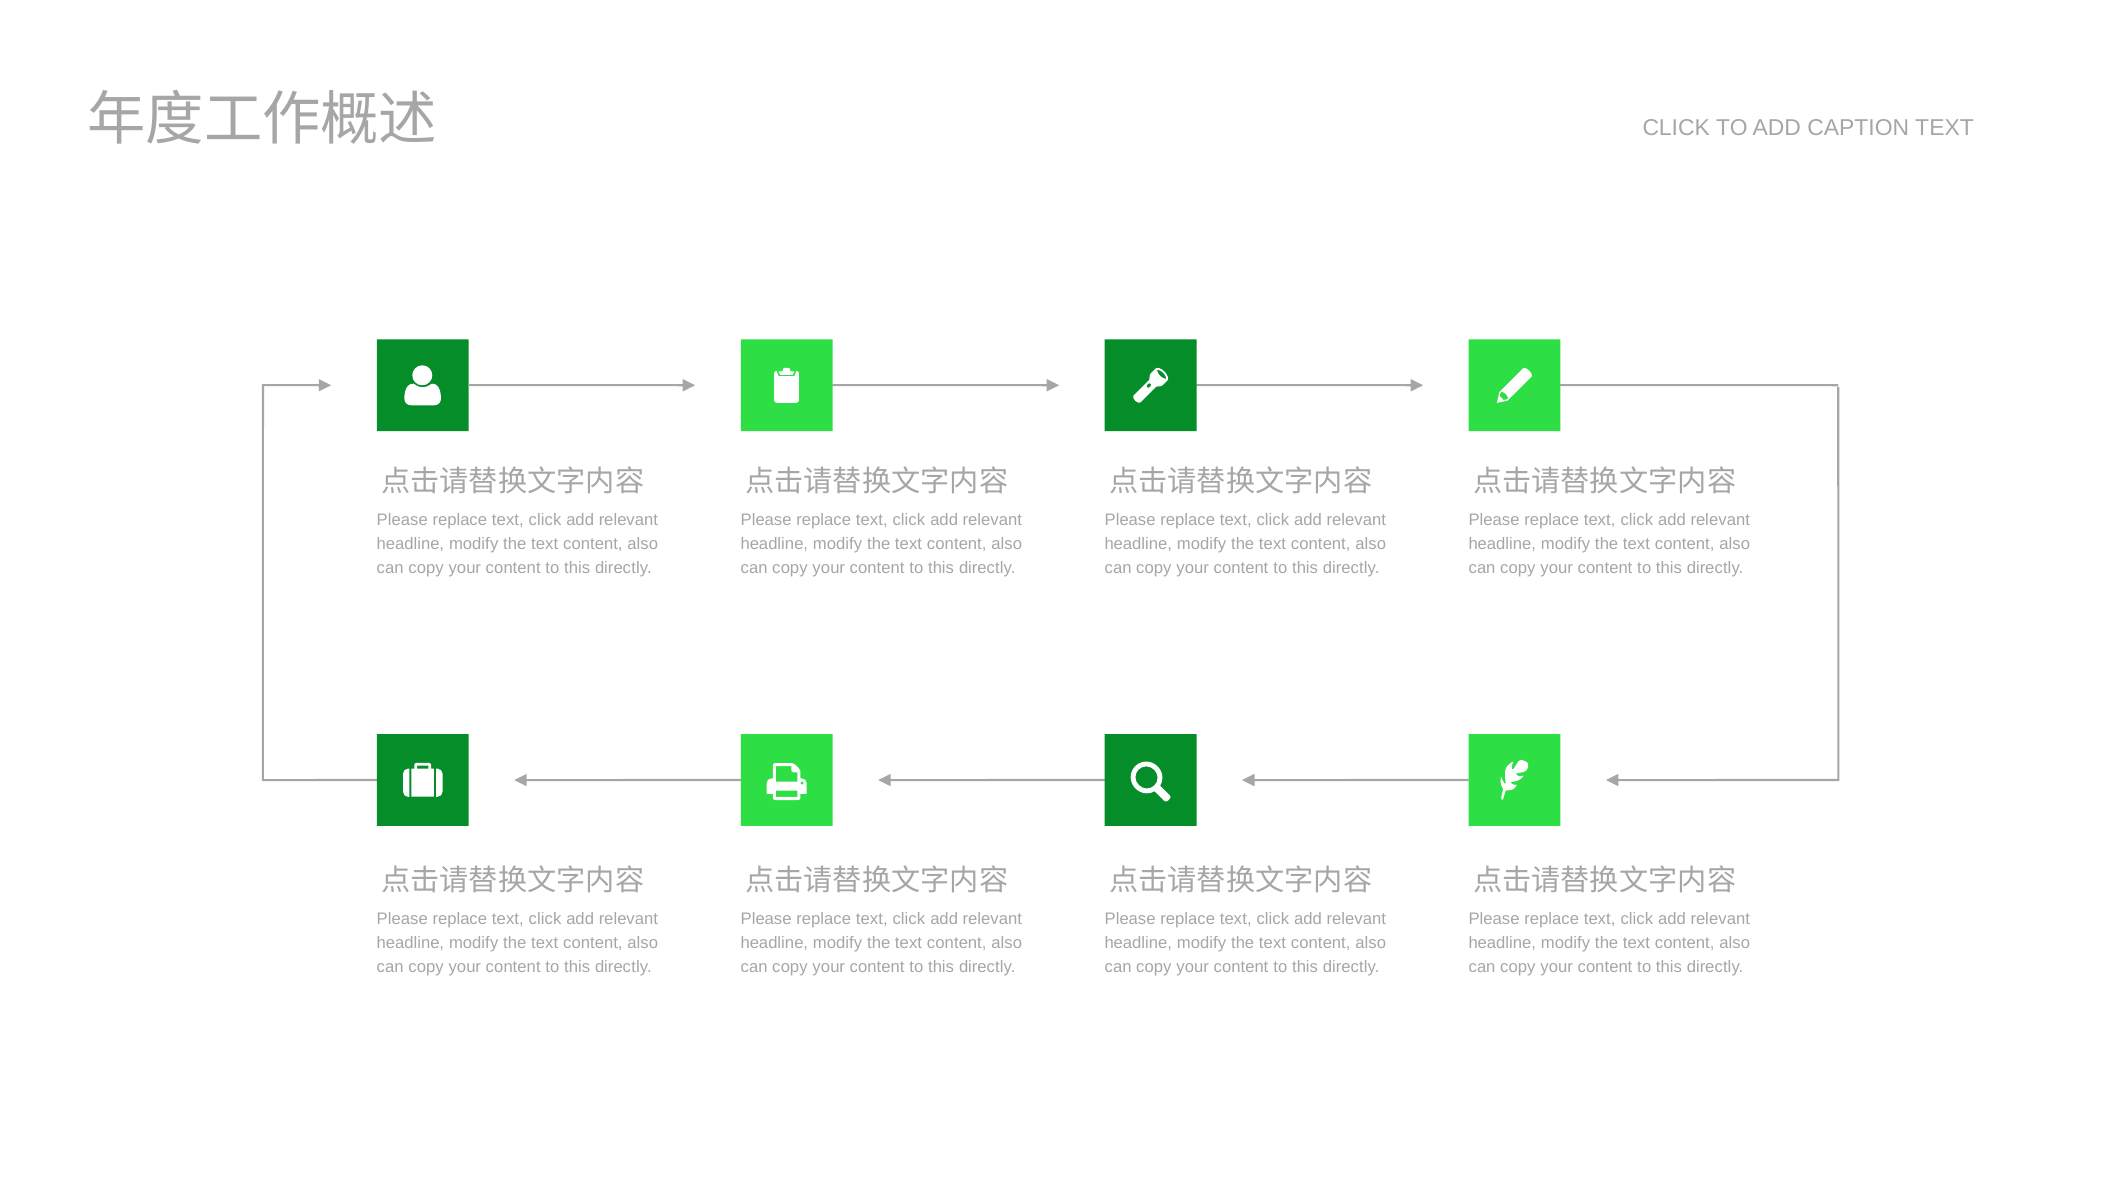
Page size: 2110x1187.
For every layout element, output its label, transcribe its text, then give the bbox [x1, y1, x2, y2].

text_box [1606, 773, 1839, 787]
text_box 点击请替换文字内容 [381, 454, 745, 497]
text_box Please replace text, click add relevant headline, modify the text content, also can copy your content to this directly. [740, 904, 1044, 977]
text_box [376, 734, 469, 826]
text_box Please replace text, click add relevant headline, modify the text content, also can copy your content to this directly. [376, 504, 680, 577]
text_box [1468, 339, 1561, 432]
text_box [261, 379, 332, 392]
text_box 点击请替换文字内容 [1473, 454, 1847, 497]
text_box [740, 339, 833, 432]
text_box 点击请替换文字内容 [745, 854, 1109, 897]
text_box [469, 379, 696, 392]
text_box [833, 379, 1060, 392]
text_box 点击请替换文字内容 [745, 454, 1109, 497]
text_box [1104, 734, 1197, 826]
text_box [1242, 773, 1468, 787]
text_box Please replace text, click add relevant headline, modify the text content, also can copy your content to this directly. [1468, 504, 1772, 577]
text_box 点击请替换文字内容 [1109, 454, 1473, 497]
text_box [740, 734, 833, 826]
text_box 点击请替换文字内容 [1473, 854, 1847, 897]
text_box Please replace text, click add relevant headline, modify the text content, also can copy your content to this directly. [1468, 904, 1772, 977]
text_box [87, 78, 2022, 153]
text_box 点击请替换文字内容 [381, 854, 745, 897]
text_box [376, 339, 469, 432]
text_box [1104, 339, 1197, 432]
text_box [1468, 734, 1561, 826]
text_box [878, 773, 1104, 787]
text_box Please replace text, click add relevant headline, modify the text content, also can copy your content to this directly. [376, 904, 680, 977]
text_box [1197, 379, 1424, 392]
text_box Please replace text, click add relevant headline, modify the text content, also can copy your content to this directly. [1104, 504, 1408, 577]
text_box [514, 773, 740, 787]
text_box Please replace text, click add relevant headline, modify the text content, also can copy your content to this directly. [740, 504, 1044, 577]
text_box Please replace text, click add relevant headline, modify the text content, also can copy your content to this directly. [1104, 904, 1408, 977]
text_box 点击请替换文字内容 [1109, 854, 1473, 897]
